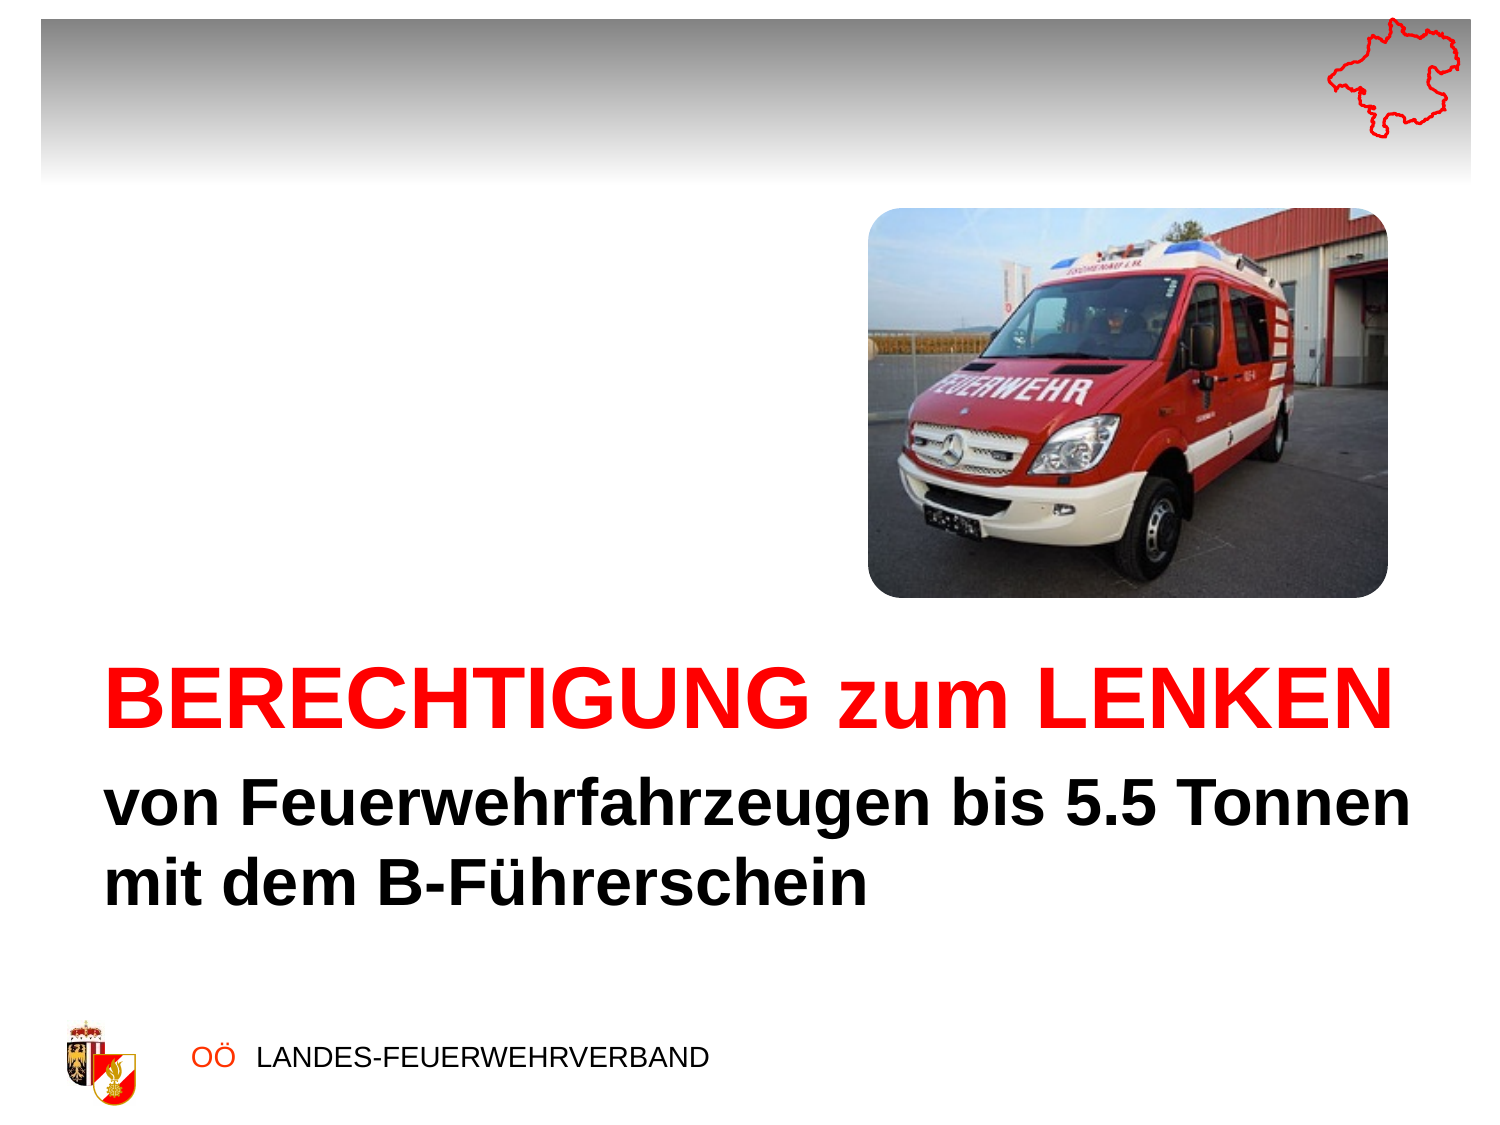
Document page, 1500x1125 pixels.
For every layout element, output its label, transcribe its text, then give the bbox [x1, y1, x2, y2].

picture [867, 207, 1389, 599]
picture [67, 1020, 136, 1106]
text_box BERECHTIGUNG zum LENKEN von Feuerwehrfahrzeugen bis 5.5 Tonnen mit dem B-Führerschein [88, 633, 1439, 929]
